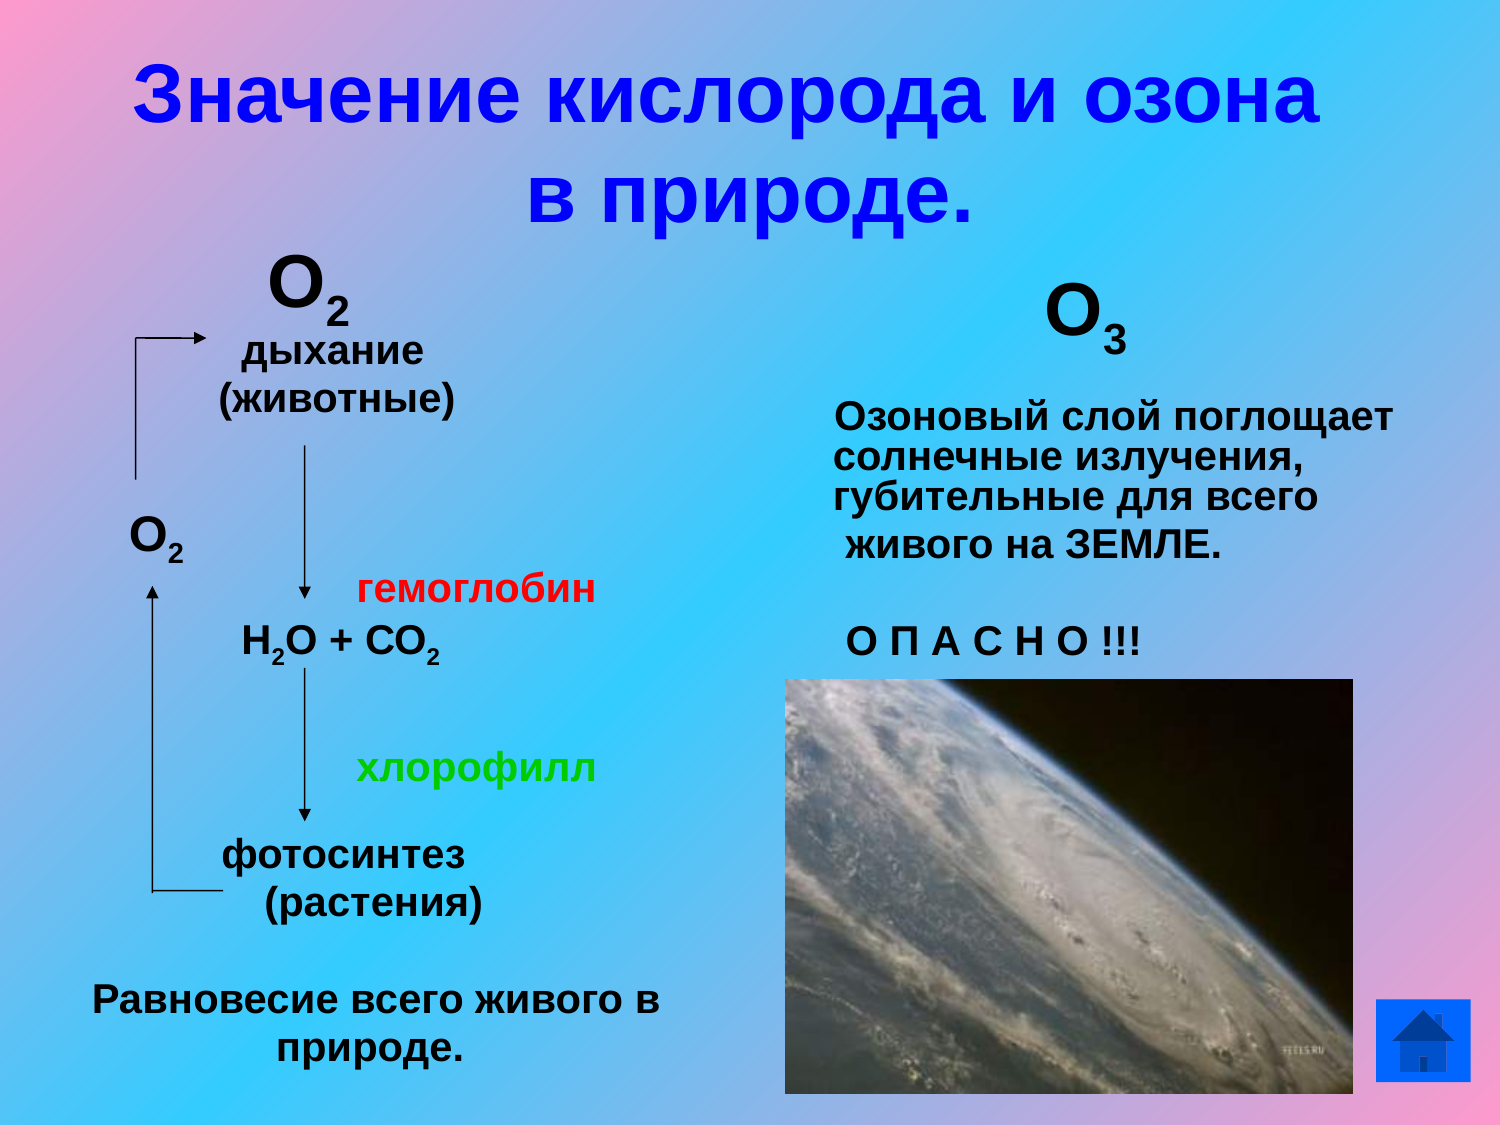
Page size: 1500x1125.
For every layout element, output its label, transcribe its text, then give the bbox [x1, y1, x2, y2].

text_box [298, 445, 311, 599]
title Значение кислорода и озона в природе. [75, 45, 1425, 233]
text_box [135, 331, 207, 345]
list О2 дыхание (животные) О2 гемоглобин Н2О + СО2 хлорофилл фотосинтез (растения) Равновесие всего живого в природе. [76, 234, 739, 1000]
text_box [1376, 999, 1471, 1083]
list О3 Озоновый слой поглощает солнечные излучения, губительные для всего живого на ЗЕМЛЕ. О П А С Н О !!! «озоновые дыры» [761, 262, 1425, 657]
picture [784, 679, 1353, 1094]
text_box [146, 585, 159, 894]
text_box [298, 667, 311, 822]
